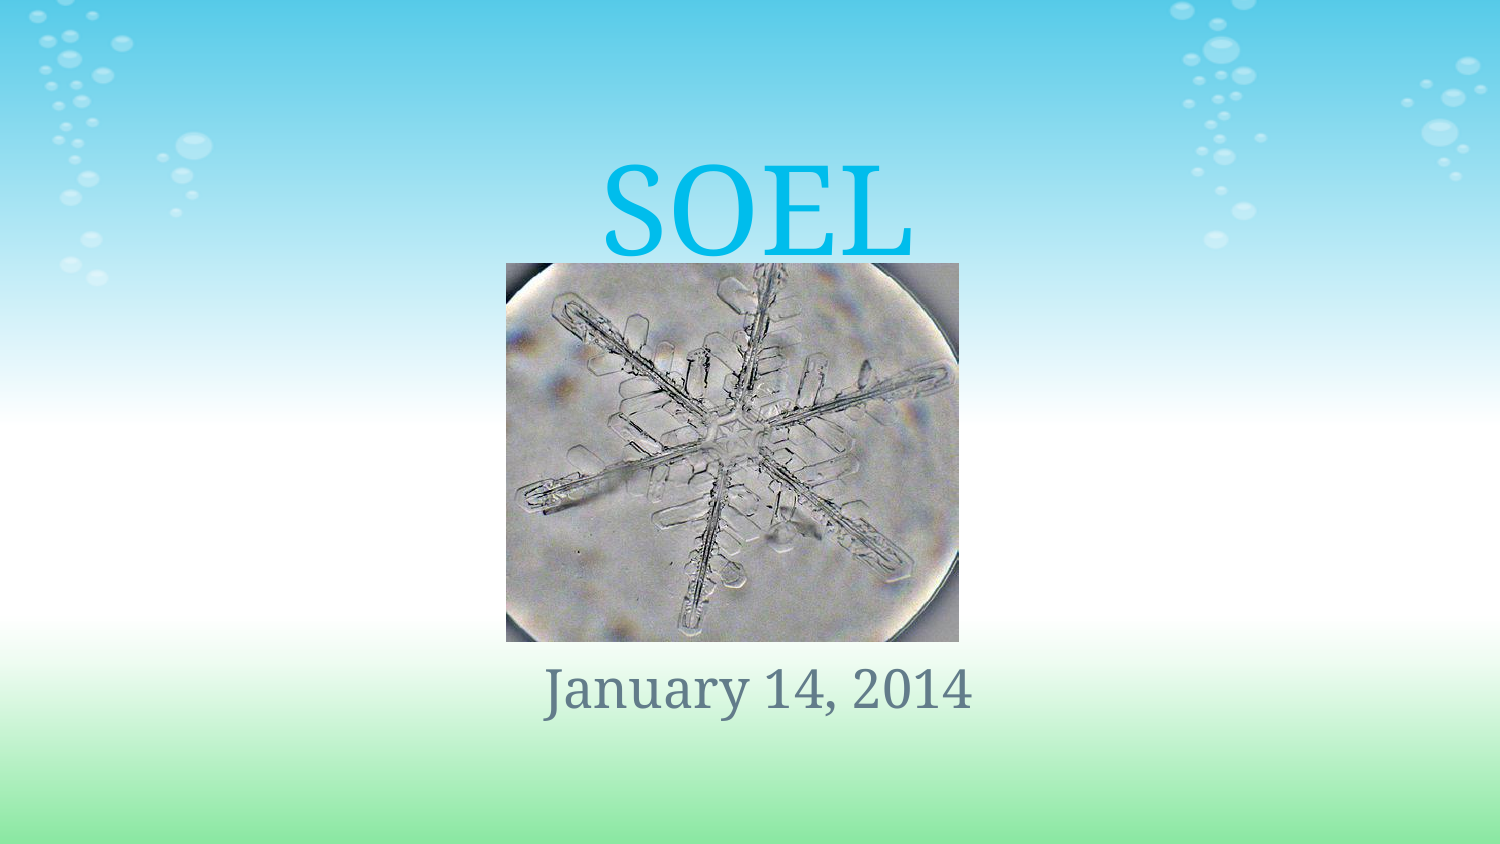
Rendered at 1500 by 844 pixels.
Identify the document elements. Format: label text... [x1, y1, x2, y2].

picture [0, 0, 1500, 844]
subtitle January 14, 2014 [263, 641, 1223, 744]
title SOEL [135, 118, 1365, 585]
